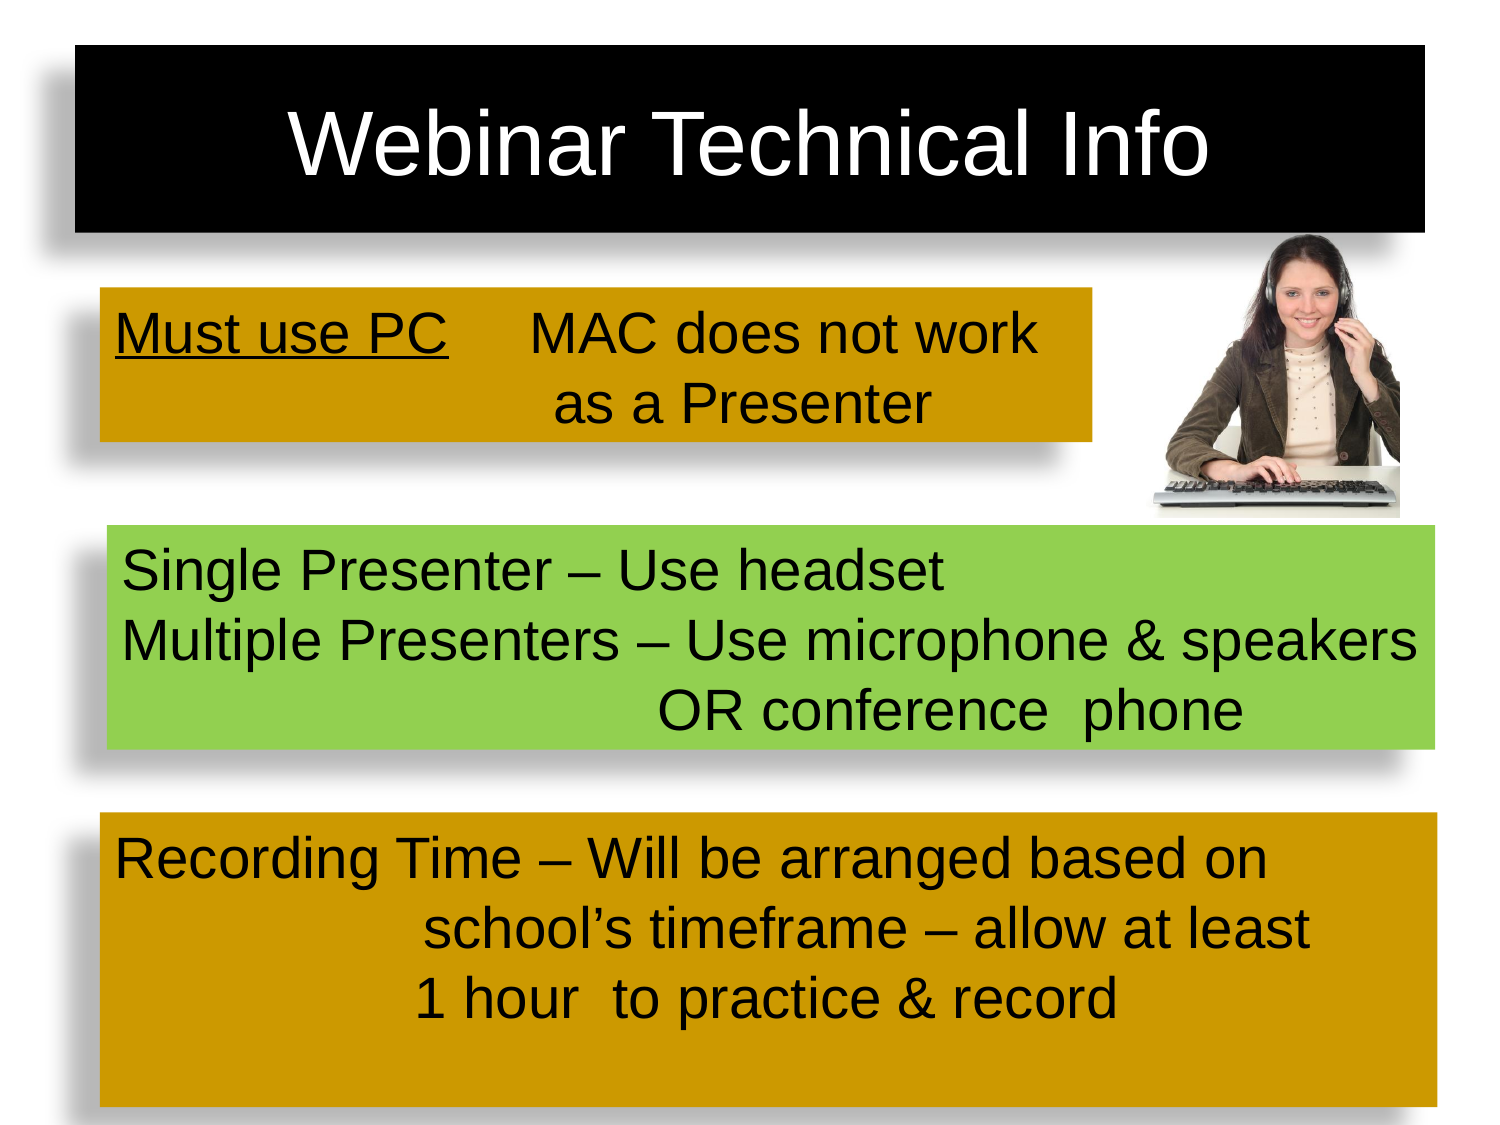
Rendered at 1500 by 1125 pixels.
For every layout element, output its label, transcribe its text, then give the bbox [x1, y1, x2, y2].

text_box Single Presenter – Use headset Multiple Presenters – Use microphone & speakers OR conference phone [106, 525, 1436, 750]
title Webinar Technical Info [72, 42, 1428, 236]
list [1137, 162, 1400, 518]
text_box Must use PC MAC does not work as a Presenter [99, 287, 1093, 443]
text_box Recording Time – Will be arranged based on school’s timeframe – allow at least 1 hour to practice & record [99, 812, 1438, 1108]
